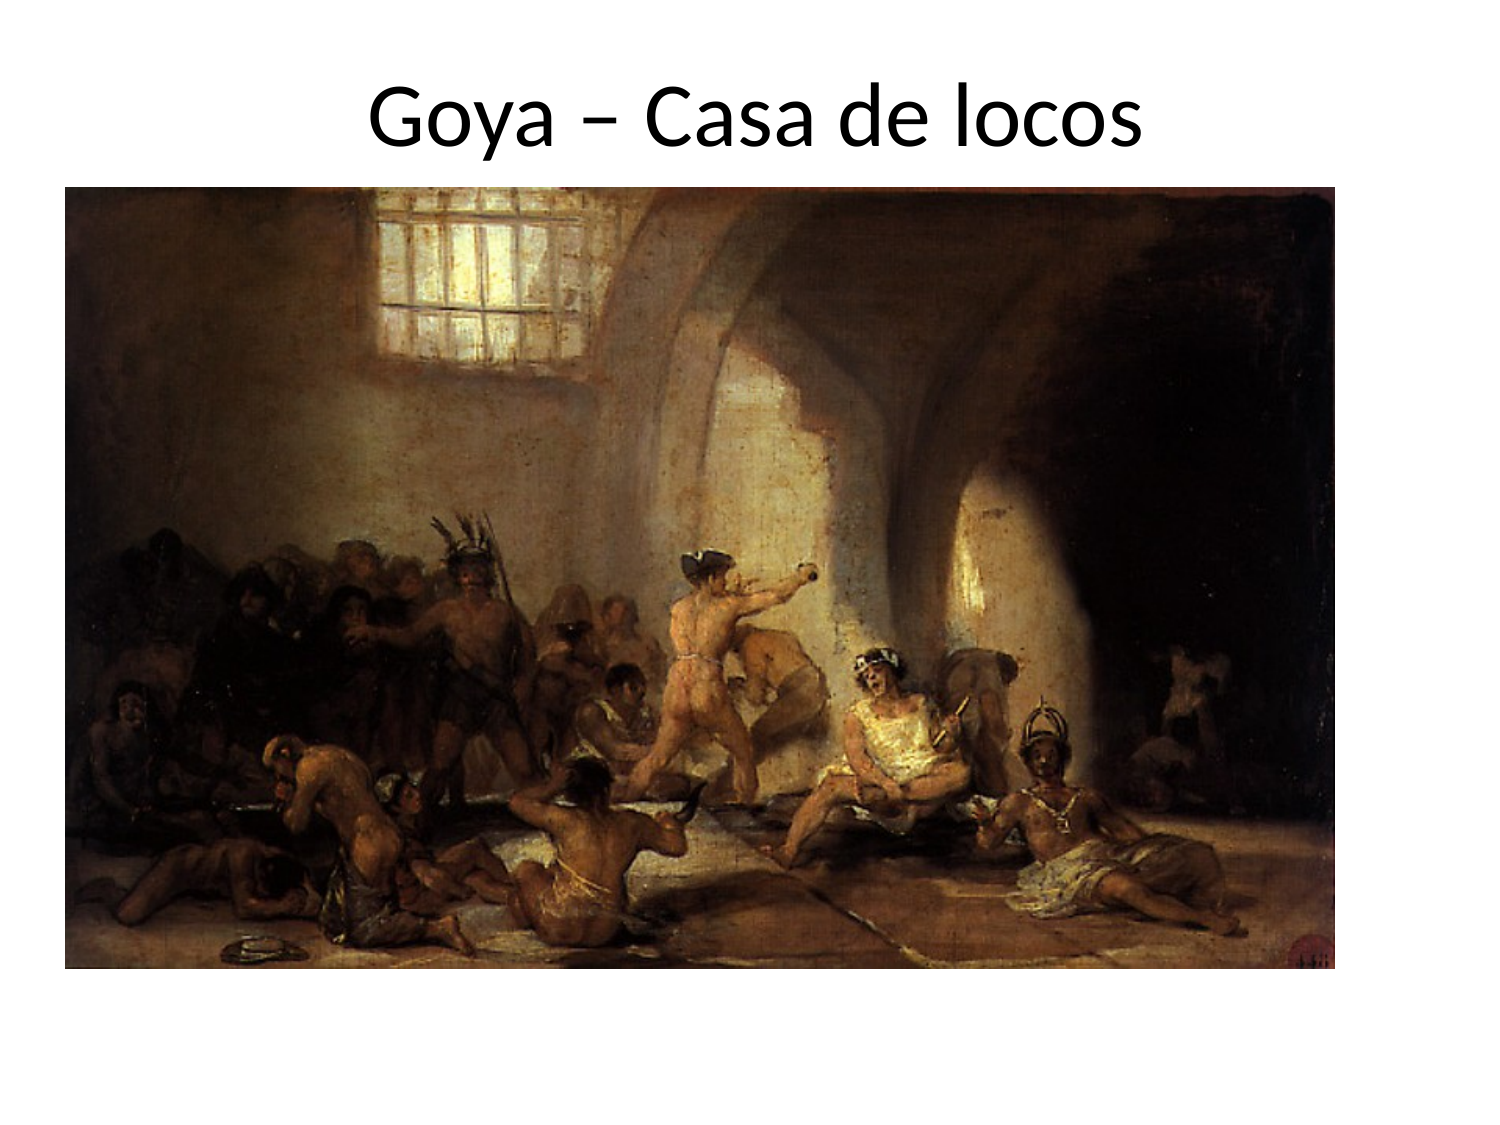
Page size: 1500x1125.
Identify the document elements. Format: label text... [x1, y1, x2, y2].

picture [65, 187, 1335, 969]
title Goya – Casa de locos [87, 45, 1425, 175]
